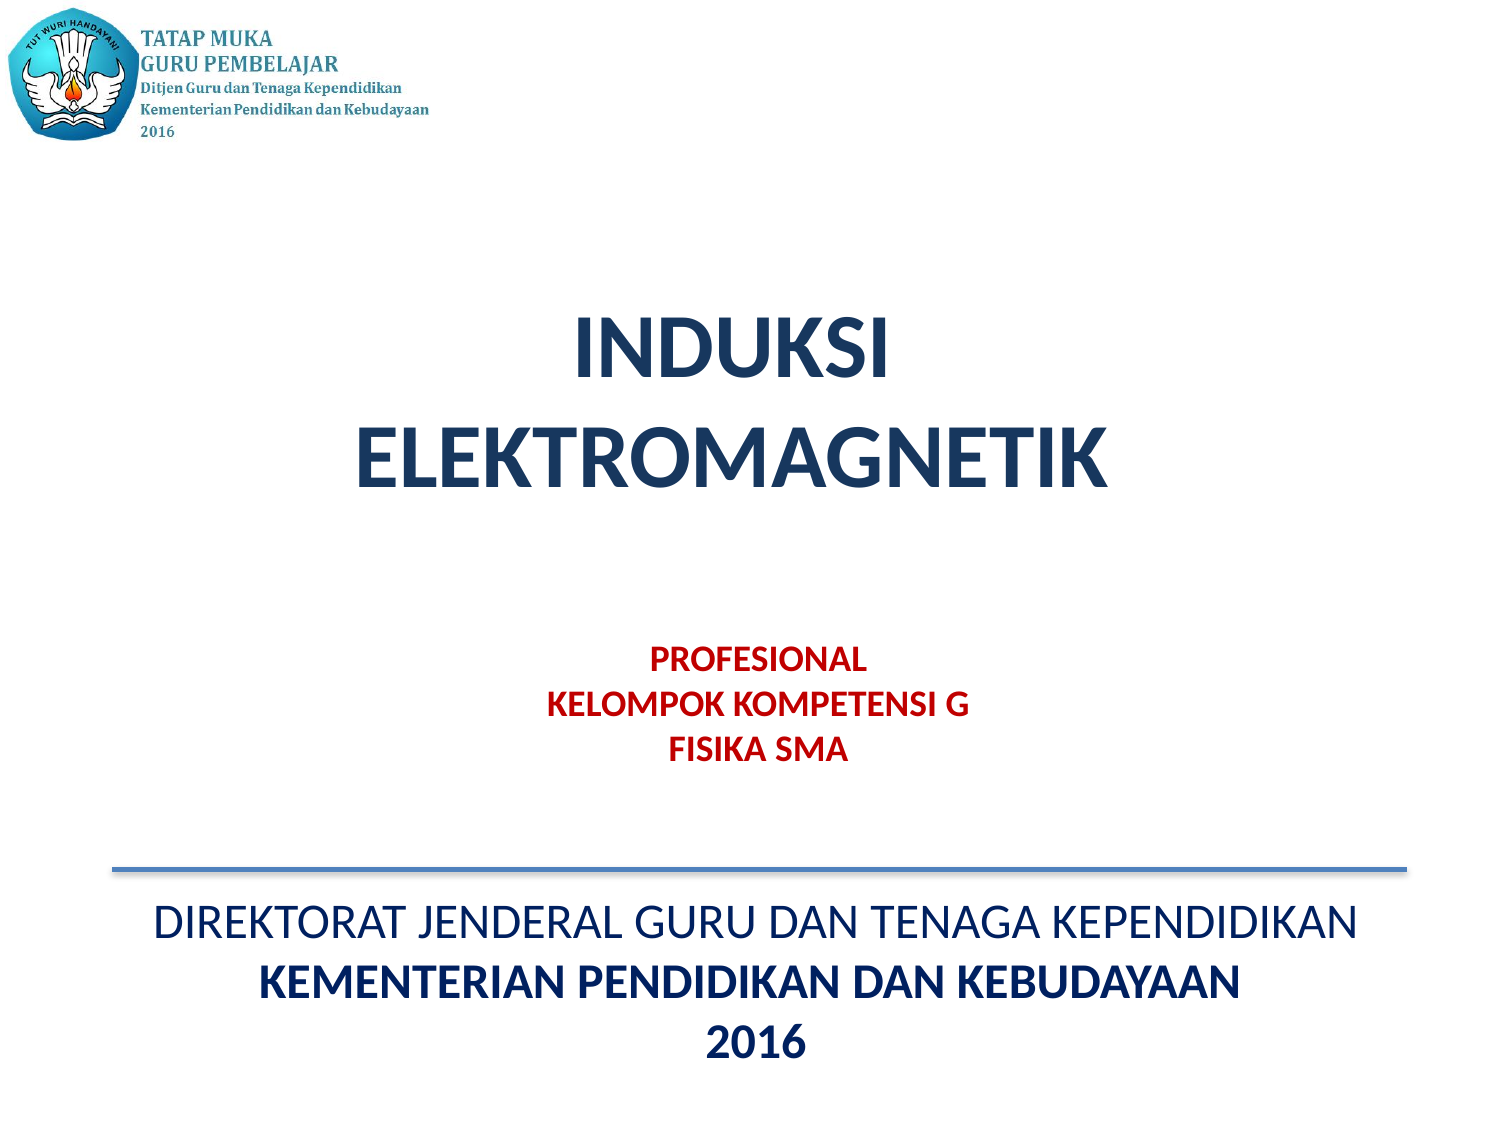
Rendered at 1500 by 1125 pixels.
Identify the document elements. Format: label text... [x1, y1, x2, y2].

text_box PROFESIONAL KELOMPOK KOMPETENSI G FISIKA SMA [532, 626, 985, 777]
text_box INDUKSI ELEKTROMAGNETIK [230, 278, 1235, 514]
picture [5, 0, 441, 149]
